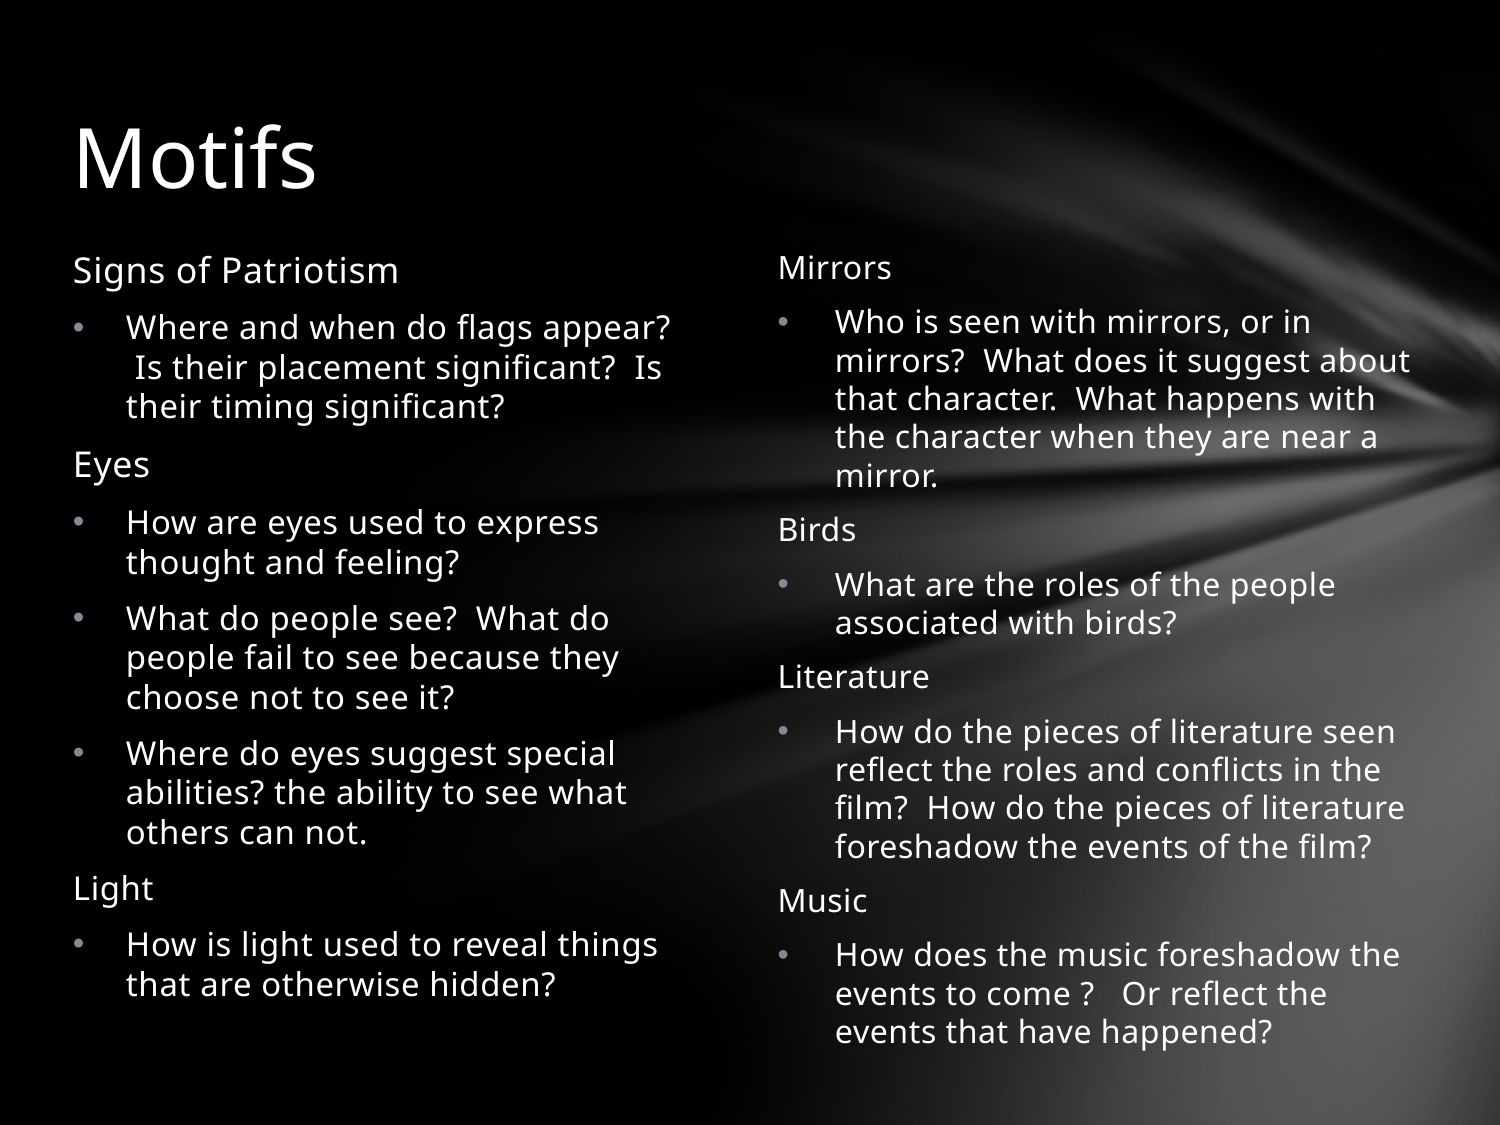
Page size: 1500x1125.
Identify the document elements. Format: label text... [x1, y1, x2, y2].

list Mirrors Who is seen with mirrors, or in mirrors? What does it suggest about that character. What happens with the character when they are near a mirror. Birds What are the roles of the people associated with birds? Literature How do the pieces of literature seen reflect the roles and conflicts in the film? How do the pieces of literature foreshadow the events of the film? Music How does the music foreshadow the events to come ? Or reflect the events that have happened? [762, 239, 1442, 1070]
title Motifs [57, 37, 1318, 213]
list Signs of Patriotism Where and when do flags appear? Is their placement significant? Is their timing significant? Eyes How are eyes used to express thought and feeling? What do people see? What do people fail to see because they choose not to see it? Where do eyes suggest special abilities? the ability to see what others can not. Light How is light used to reveal things that are otherwise hidden? [57, 239, 696, 1038]
